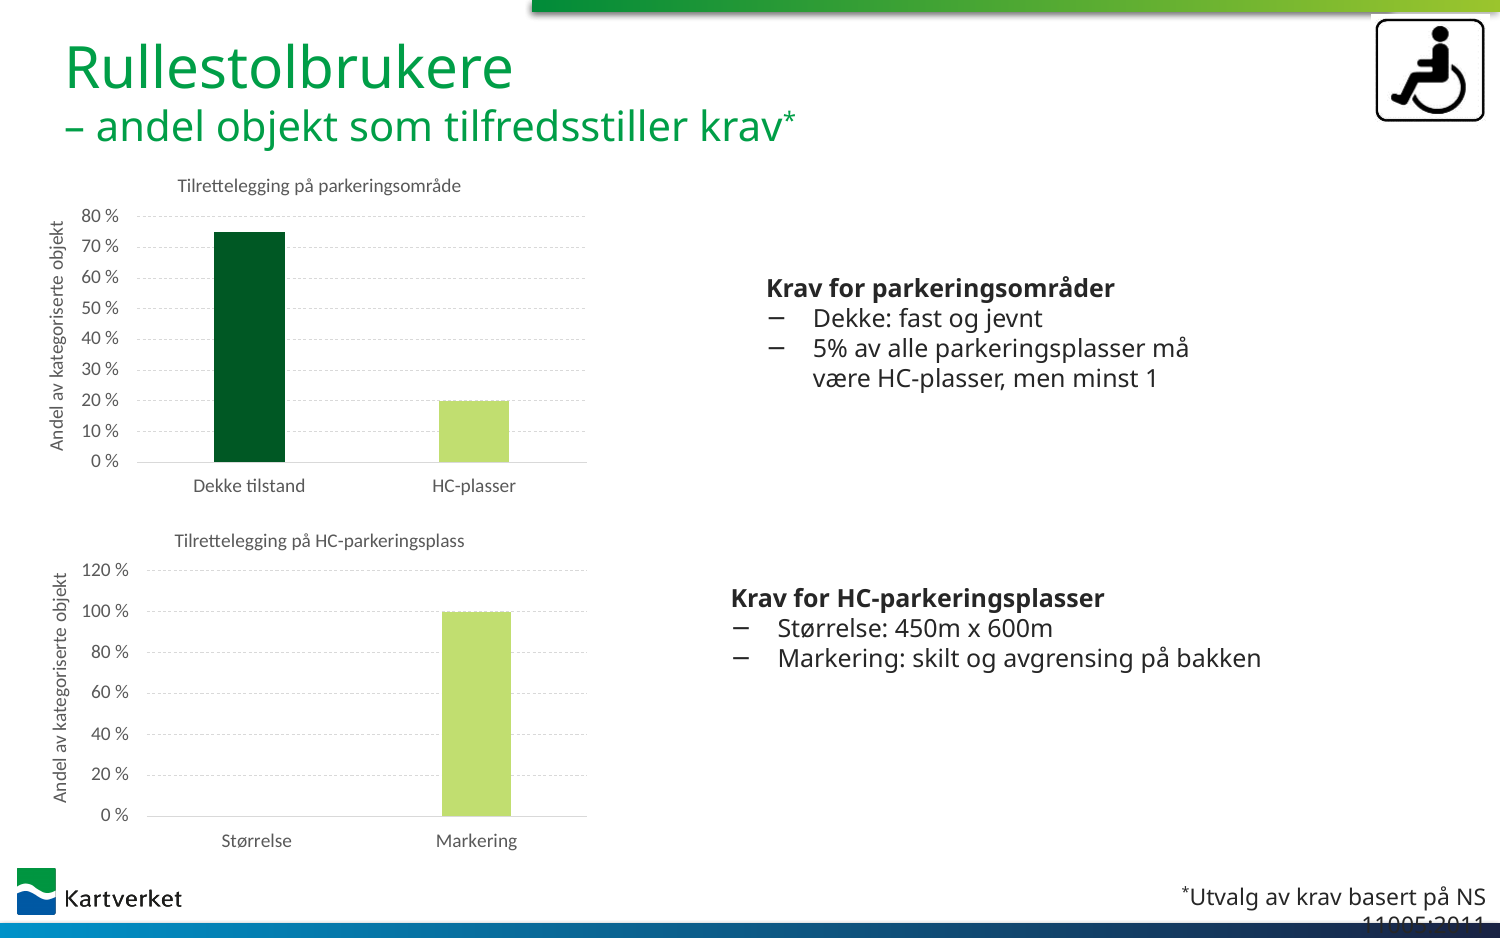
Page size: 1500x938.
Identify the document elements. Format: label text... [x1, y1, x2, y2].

text_box Krav for HC-parkeringsplasser Størrelse: 450m x 600m Markering: skilt og avgrensing på bakken [715, 574, 1278, 680]
picture [41, 520, 598, 859]
text_box Krav for parkeringsområder Dekke: fast og jevnt 5% av alle parkeringsplasser må være HC-plasser, men minst 1 [751, 264, 1232, 400]
picture [1371, 13, 1491, 127]
text_box *Utvalg av krav basert på NS 11005:2011 [1068, 873, 1500, 938]
picture [41, 166, 598, 505]
text_box Rullestolbrukere – andel objekt som tilfredsstiller krav* [49, 23, 1431, 158]
